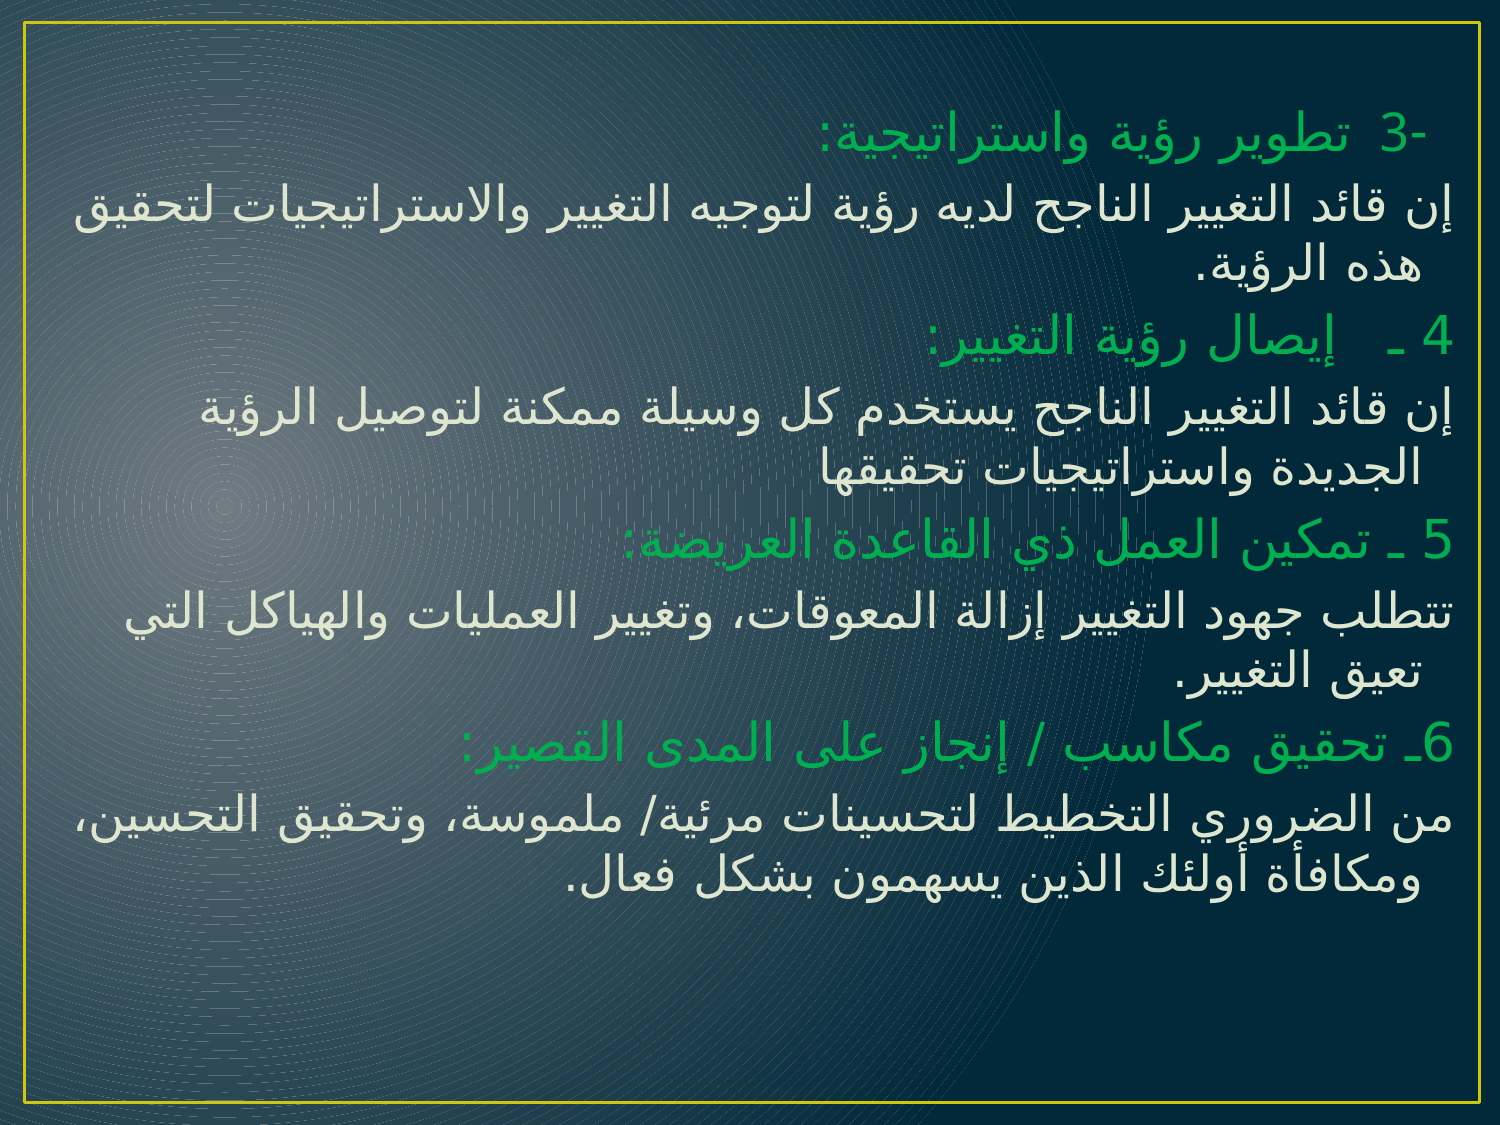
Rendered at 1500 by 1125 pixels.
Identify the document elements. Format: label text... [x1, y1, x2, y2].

list -3 تطوير رؤية واستراتيجية: إن قائد التغيير الناجح لديه رؤية لتوجيه التغيير والاستراتيجيات لتحقيق هذه الرؤية. 4 ـ إيصال رؤية التغيير: إن قائد التغيير الناجح يستخدم كل وسيلة ممكنة لتوصيل الرؤية الجديدة واستراتيجيات تحقيقها 5 ـ تمكين العمل ذي القاعدة العريضة: تتطلب جهود التغيير إزالة المعوقات، وتغيير العمليات والهياكل التي تعيق التغيير. 6ـ تحقيق مكاسب / إنجاز على المدى القصير: من الضروري التخطيط لتحسينات مرئية/ ملموسة، وتحقيق التحسين، ومكافأة أولئك الذين يسهمون بشكل فعال. [41, 90, 1471, 1059]
